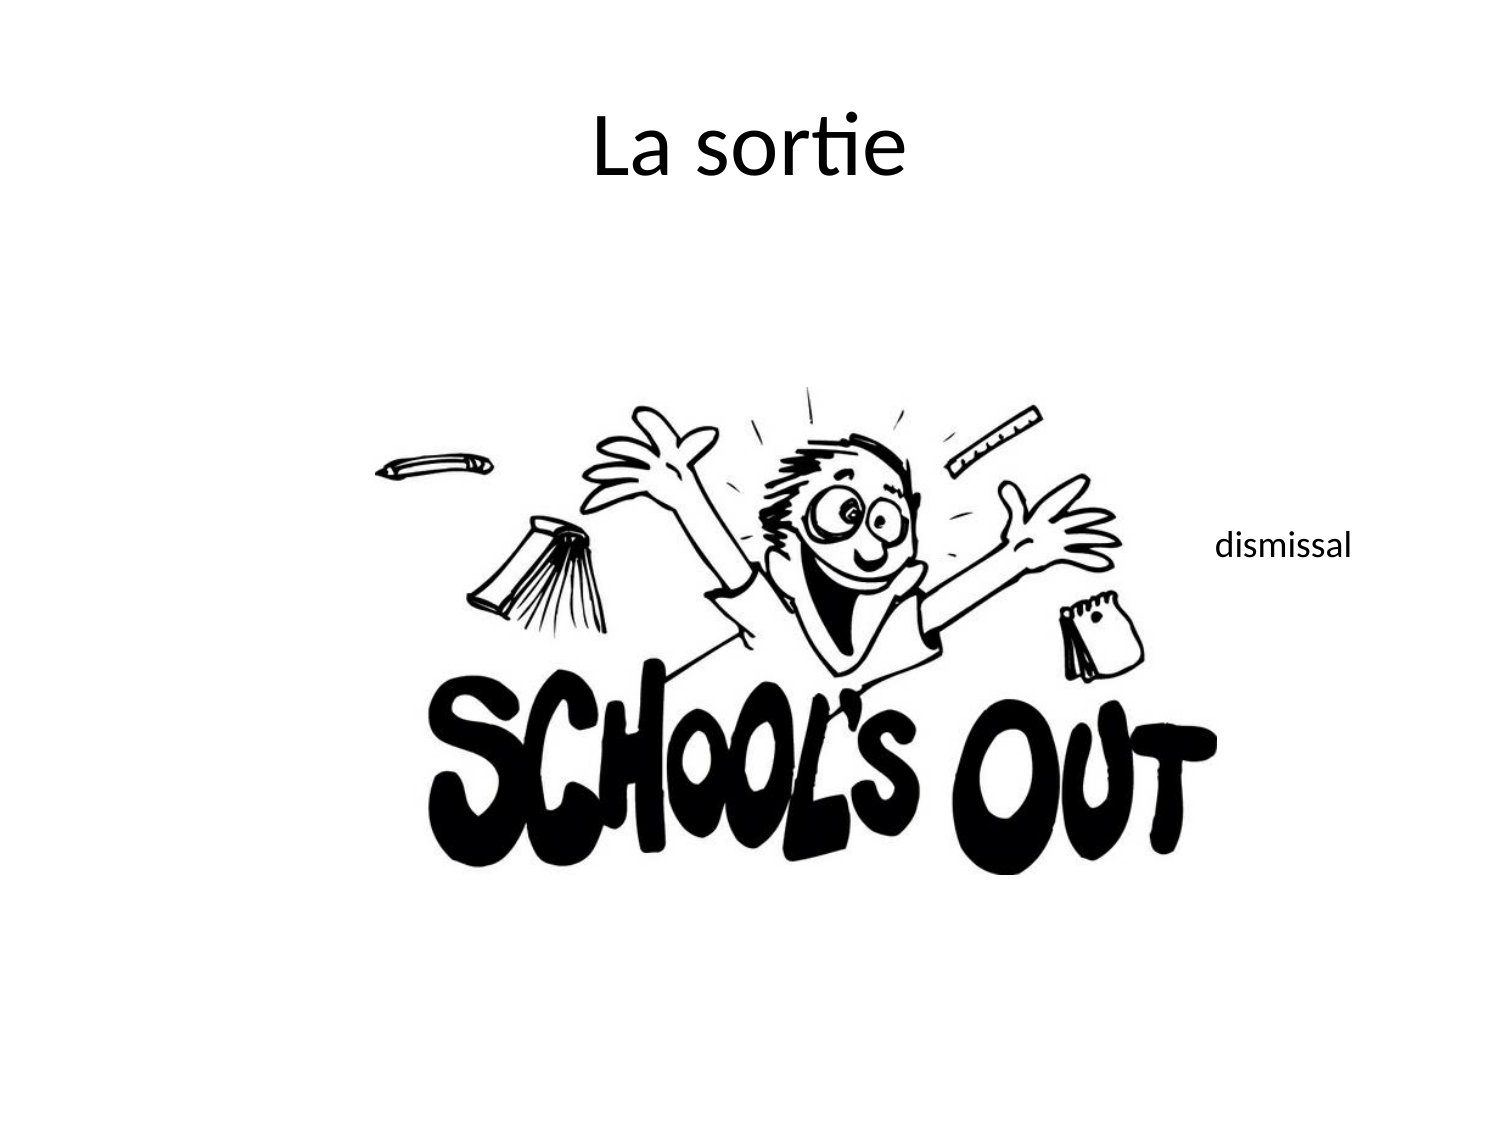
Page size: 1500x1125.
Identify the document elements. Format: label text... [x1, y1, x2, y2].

text_box dismissal [1221, 512, 1425, 573]
picture [374, 387, 1217, 876]
title La sortie [75, 45, 1425, 233]
